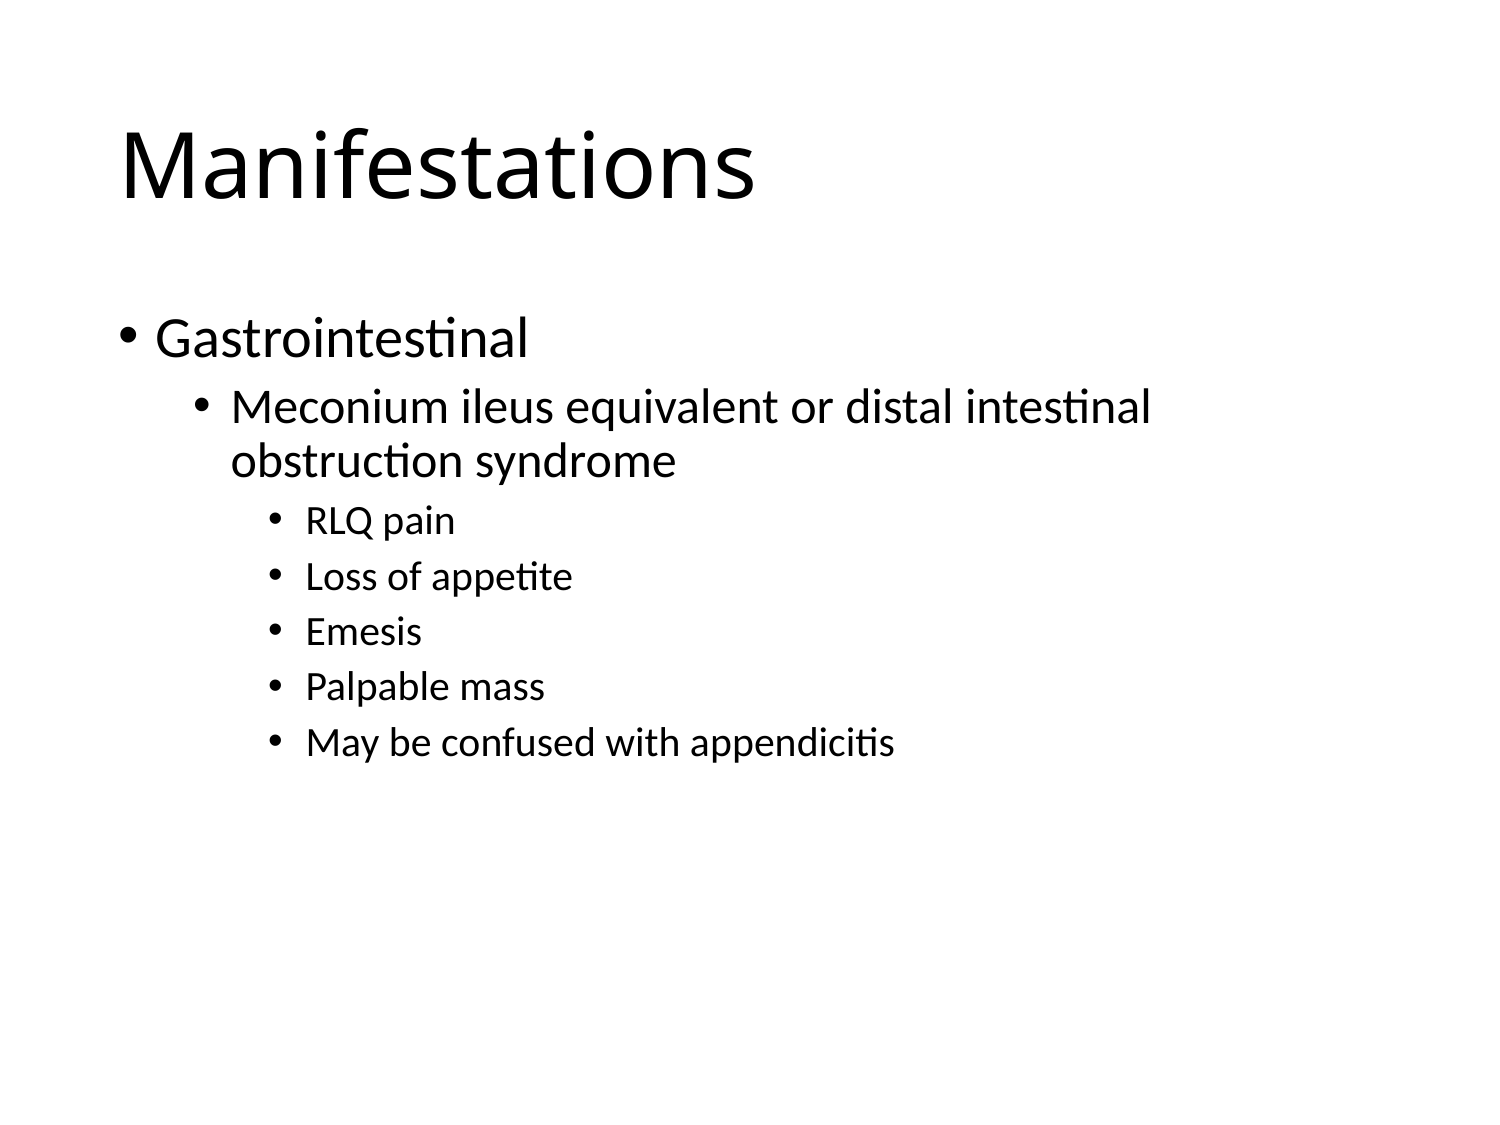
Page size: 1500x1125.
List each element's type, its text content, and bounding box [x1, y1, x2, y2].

title Manifestations [103, 59, 1397, 278]
list Gastrointestinal Meconium ileus equivalent or distal intestinal obstruction syndrome RLQ pain Loss of appetite Emesis Palpable mass May be confused with appendicitis [103, 299, 1397, 1014]
